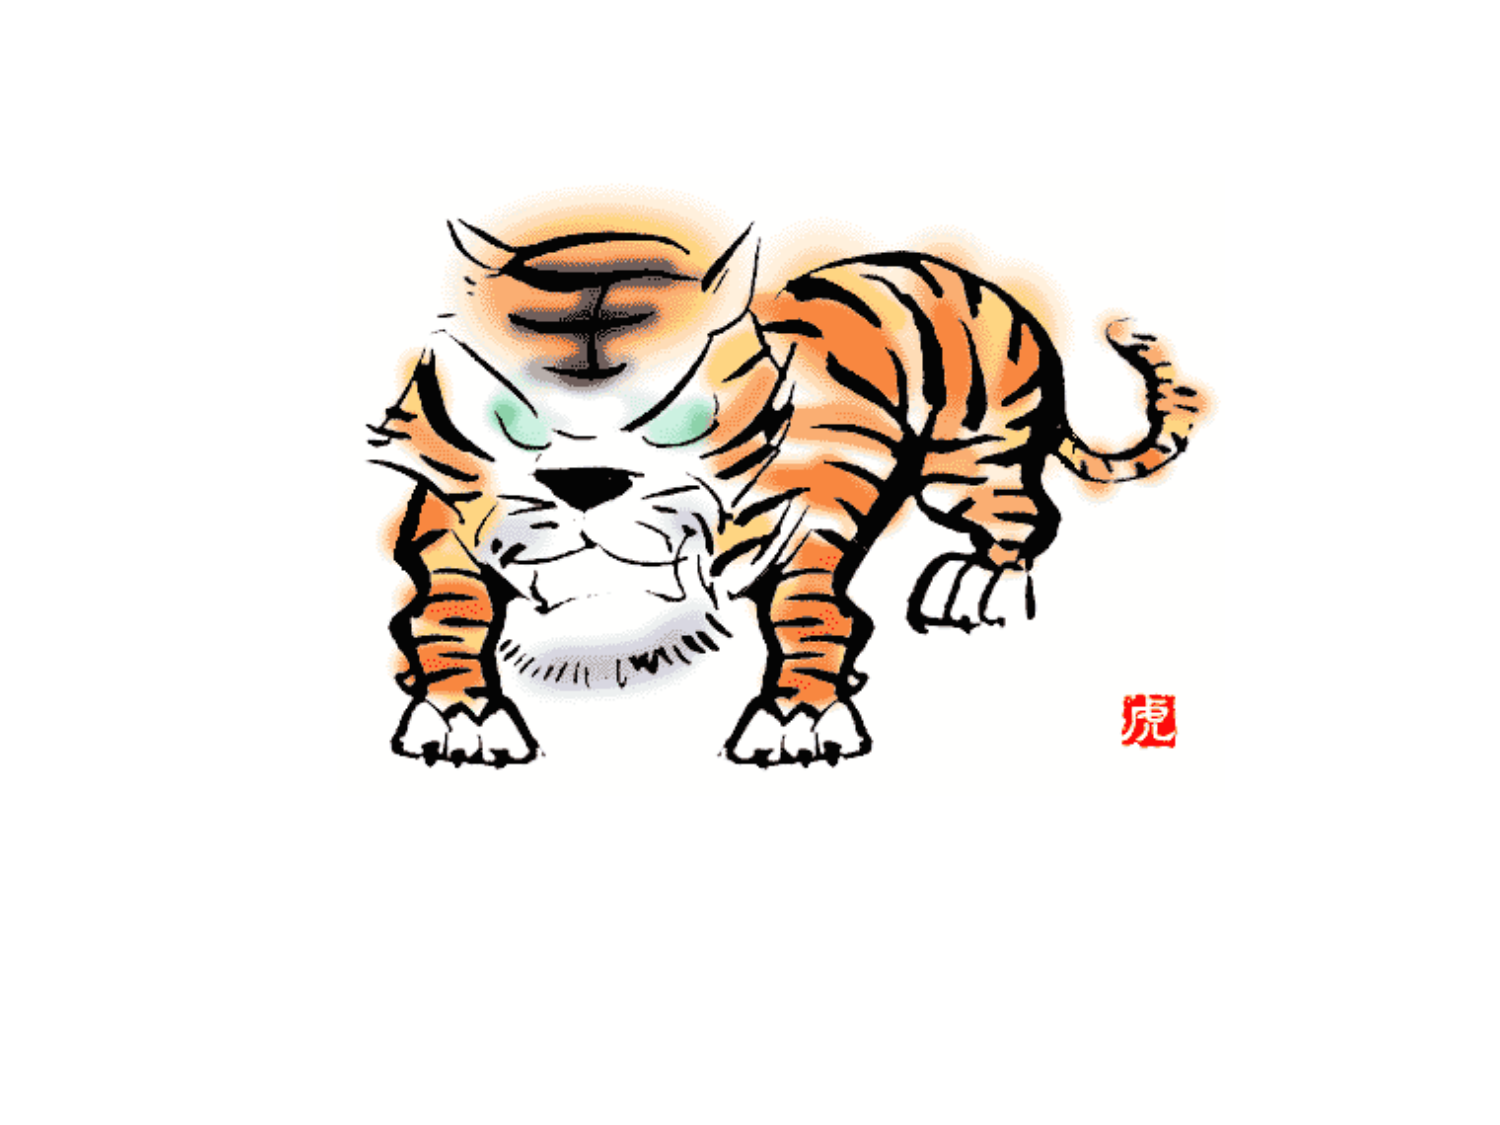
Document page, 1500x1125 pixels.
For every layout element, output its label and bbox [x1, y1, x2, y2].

picture [337, 174, 1226, 797]
